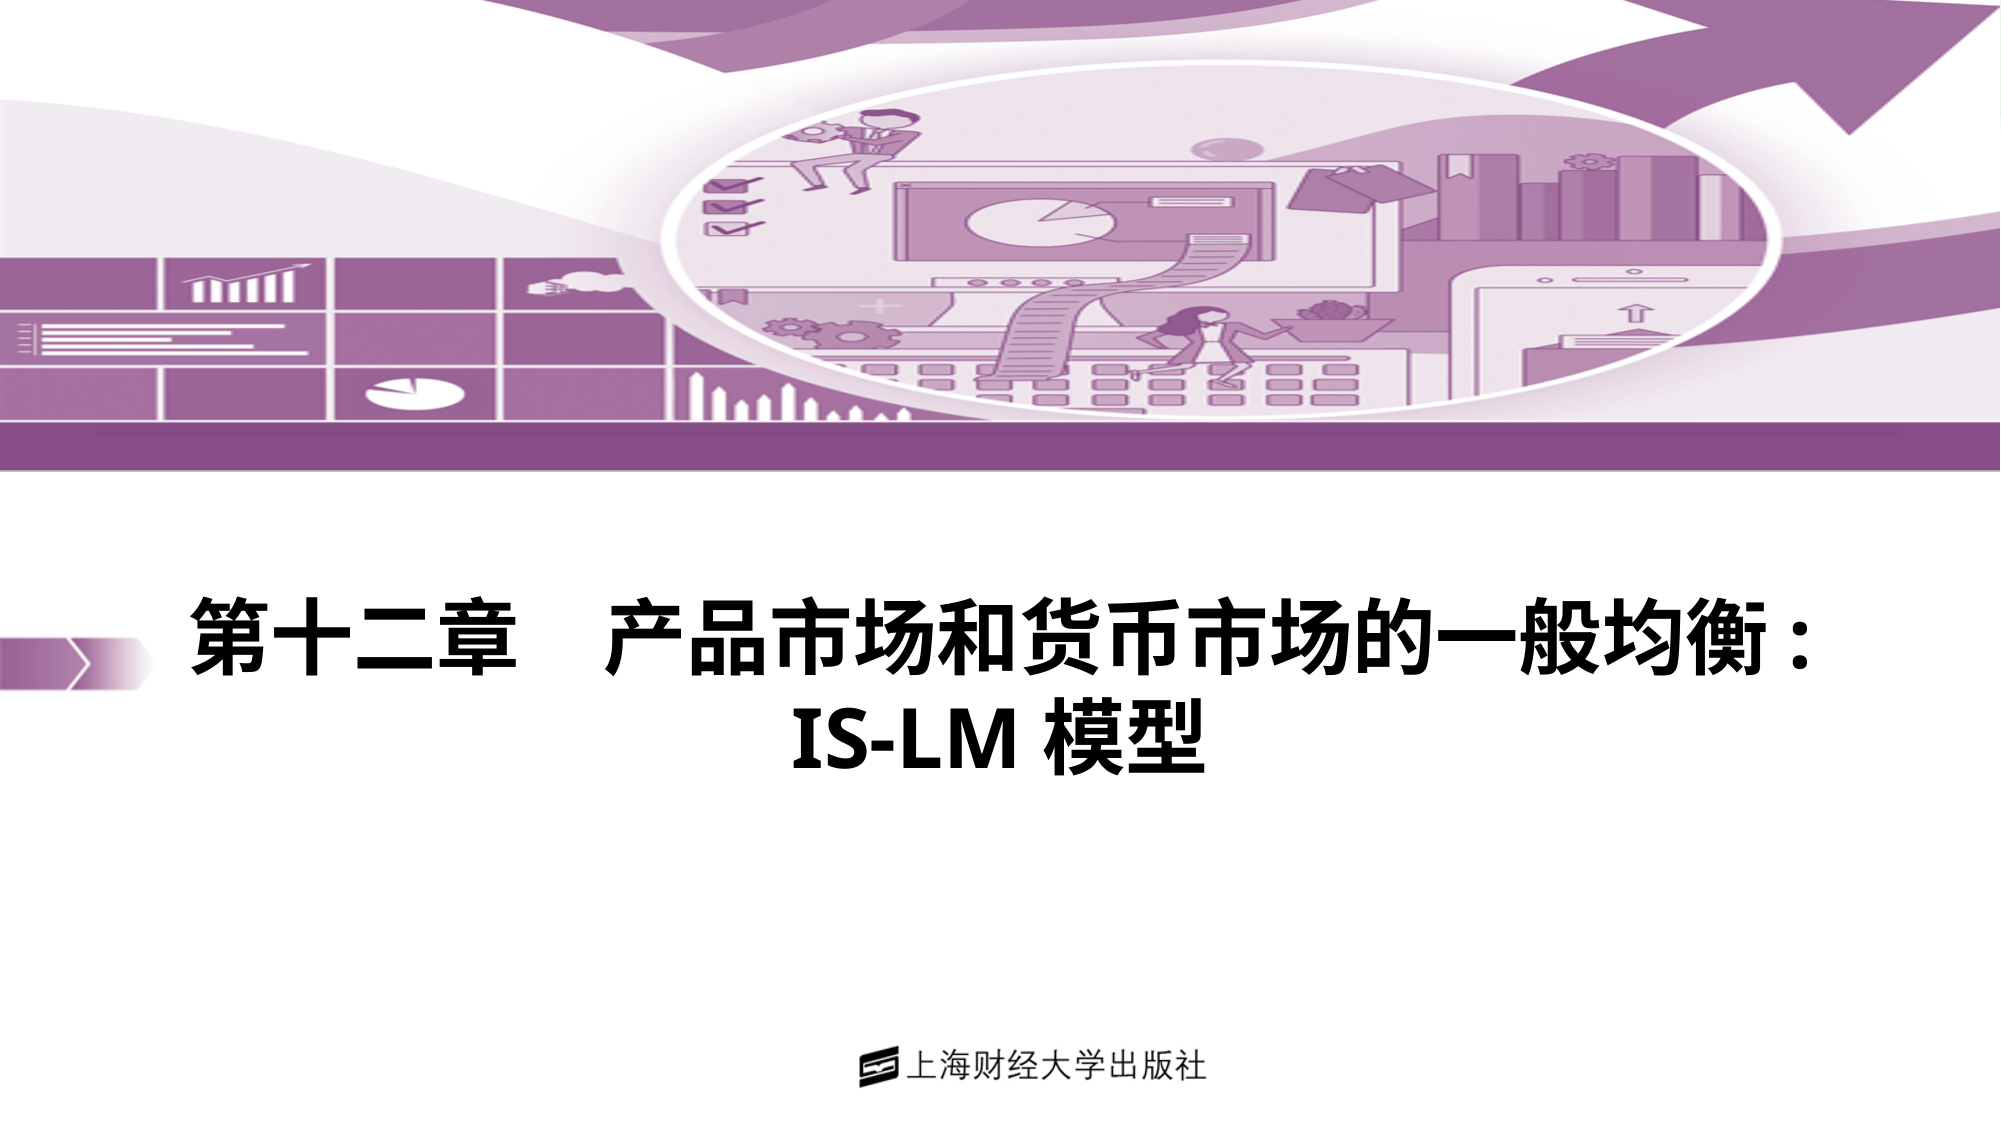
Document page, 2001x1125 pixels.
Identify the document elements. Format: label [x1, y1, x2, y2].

list [0, 0, 2000, 1125]
